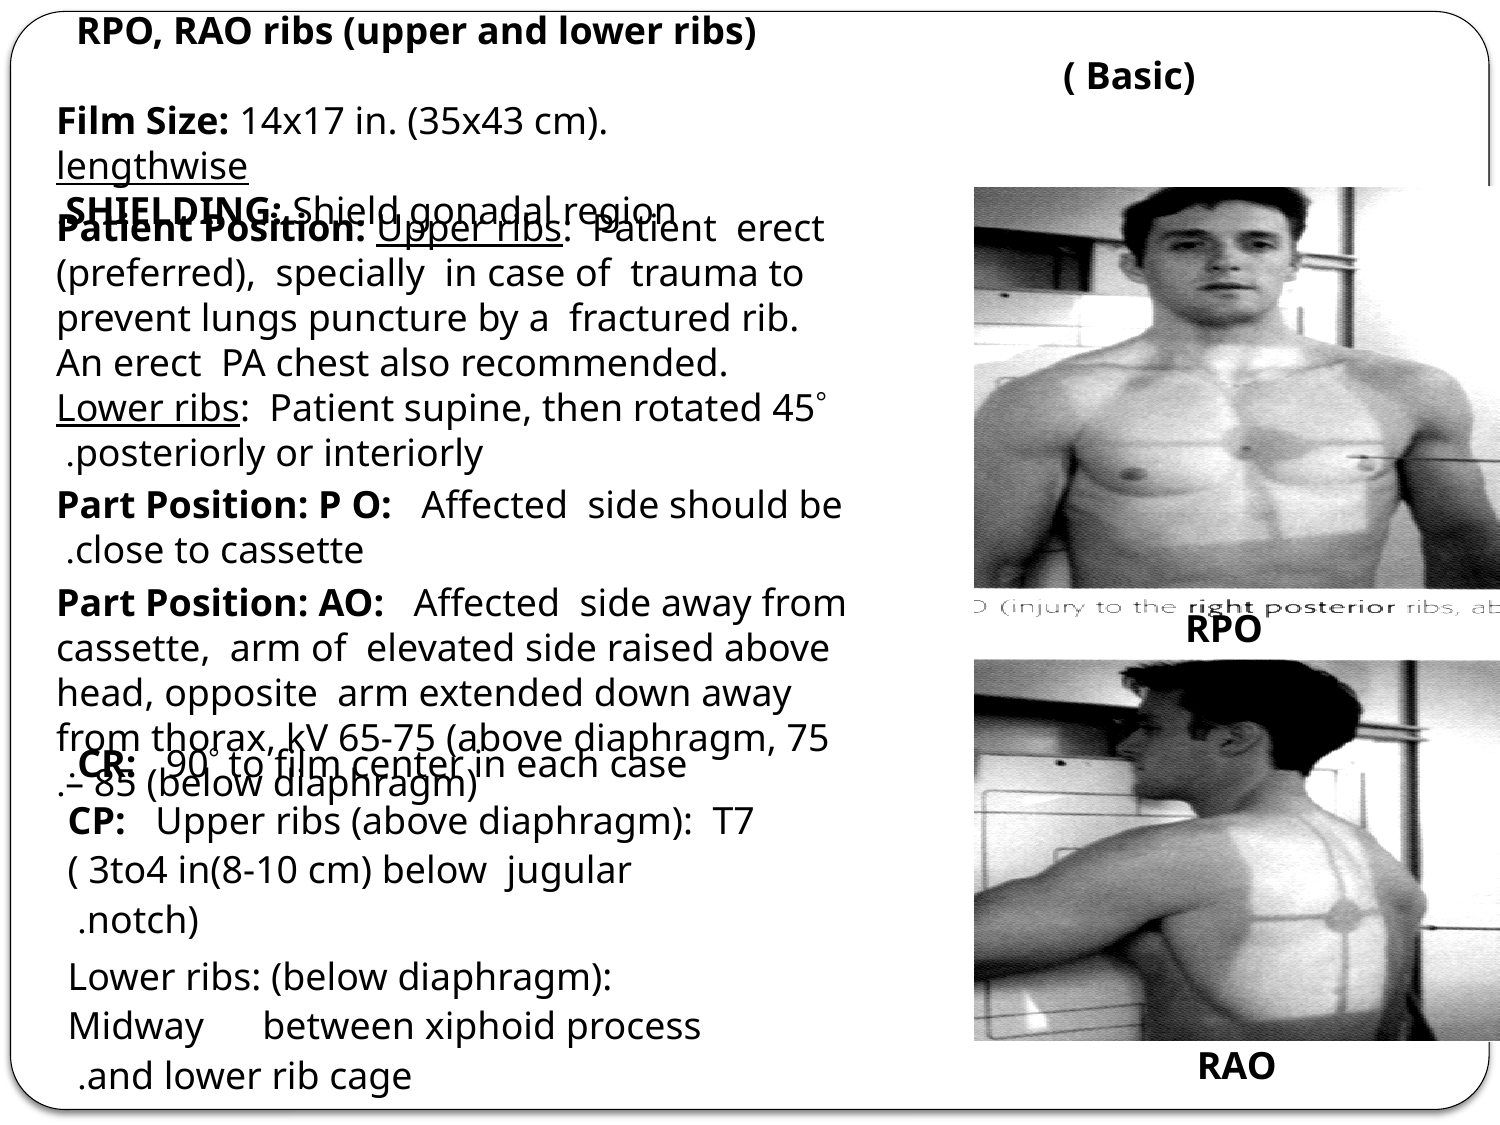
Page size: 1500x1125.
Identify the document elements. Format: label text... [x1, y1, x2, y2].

text_box Patient Position: Upper ribs: Patient erect (preferred), specially in case of trauma to prevent lungs puncture by a fractured rib. An erect PA chest also recommended. Lower ribs: Patient supine, then rotated 45 posteriorly or interiorly. Part Position: P O: Affected side should be close to cassette. Part Position: AO: Affected side away from cassette, arm of elevated side raised above head, opposite arm extended down away from thorax, kV 65-75 (above diaphragm, 75 – 85 (below diaphragm). [41, 196, 916, 811]
text_box RAO [1182, 1051, 1292, 1095]
text_box RPO, RAO ribs (upper and lower ribs) ( Basic) [0, 0, 1211, 105]
text_box CR: 90 to film center in each case. CP: Upper ribs (above diaphragm): T7 ( 3to4 in(8-10 cm) below jugular notch). Lower ribs: (below diaphragm): Midway between xiphoid process and lower rib cage. [53, 727, 803, 1104]
picture [974, 187, 1500, 1042]
text_box Film Size: 14x17 in. (35x43 cm). lengthwise SHIELDING: Shield gonadal region. [41, 89, 792, 196]
